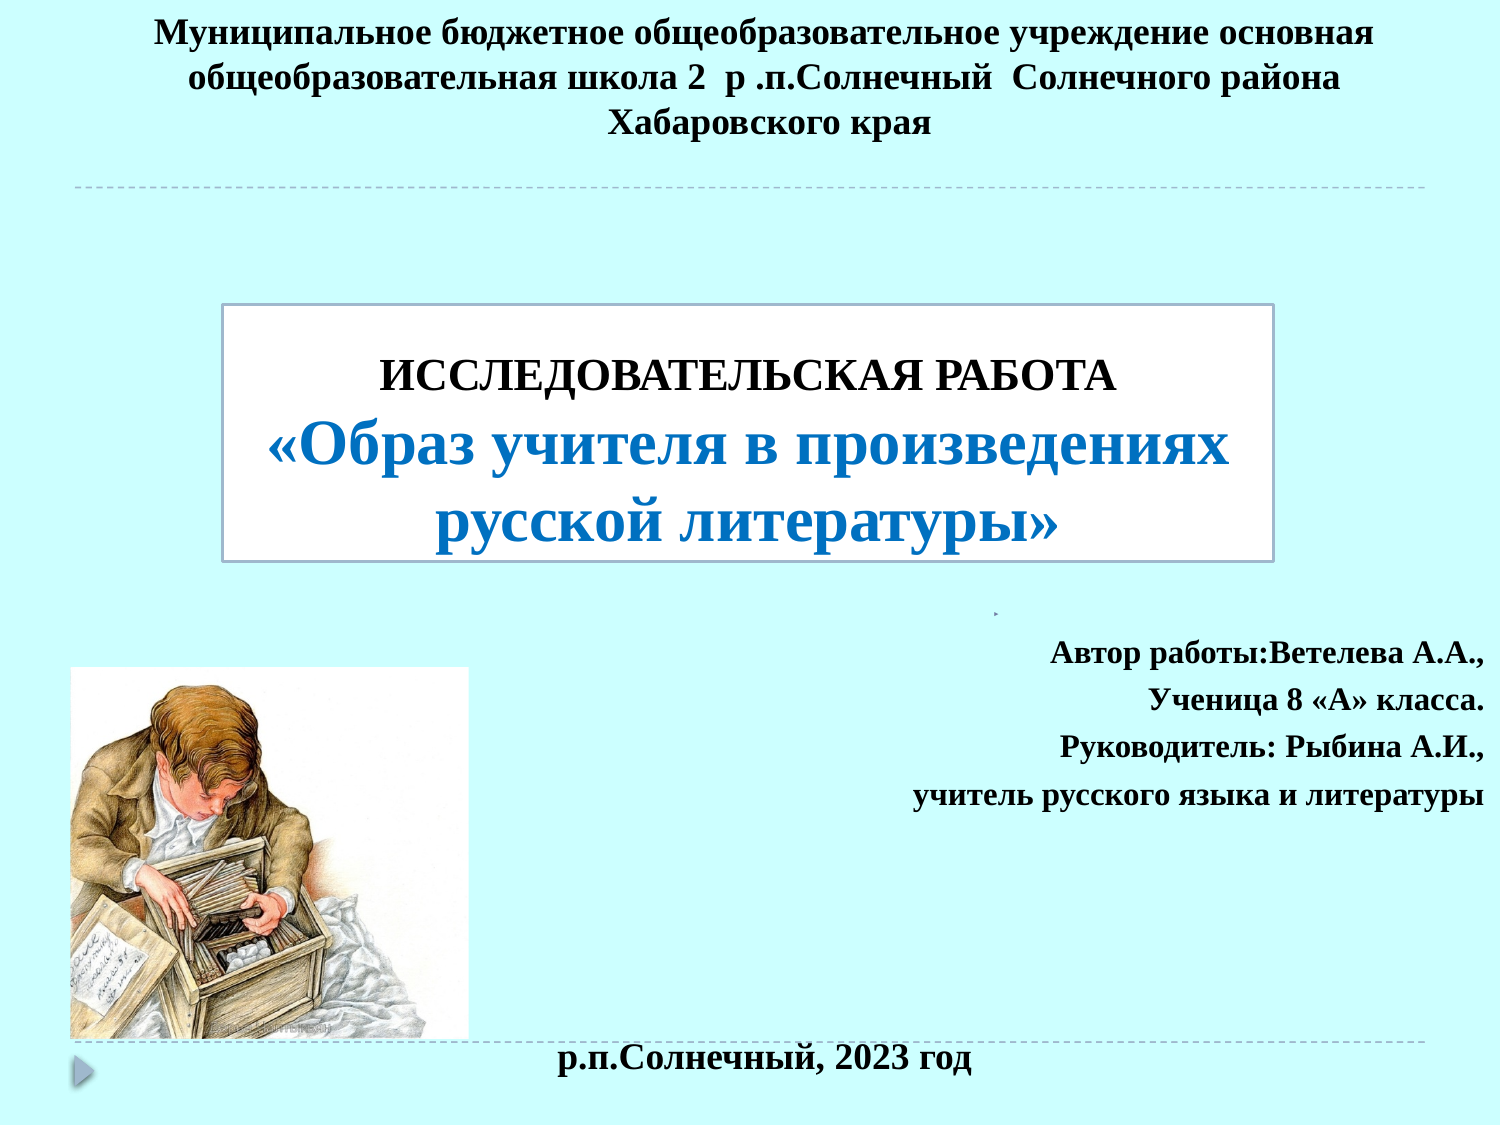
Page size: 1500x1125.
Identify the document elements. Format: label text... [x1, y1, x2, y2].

text_box Муниципальное бюджетное общеобразовательное учреждение основная общеобразовательная школа 2 р .п.Солнечный Солнечного района Хабаровского края [29, 0, 1500, 150]
text_box р.п.Солнечный, 2023 год [542, 1001, 987, 1085]
picture [70, 667, 469, 1040]
title исследовательская работа «Образ учителя в произведениях русской литературы» [221, 303, 1275, 563]
subtitle Автор работы:Ветелева А.А., Ученица 8 «А» класса. Руководитель: Рыбина А.И., учитель русского языка и литературы [891, 597, 1500, 870]
